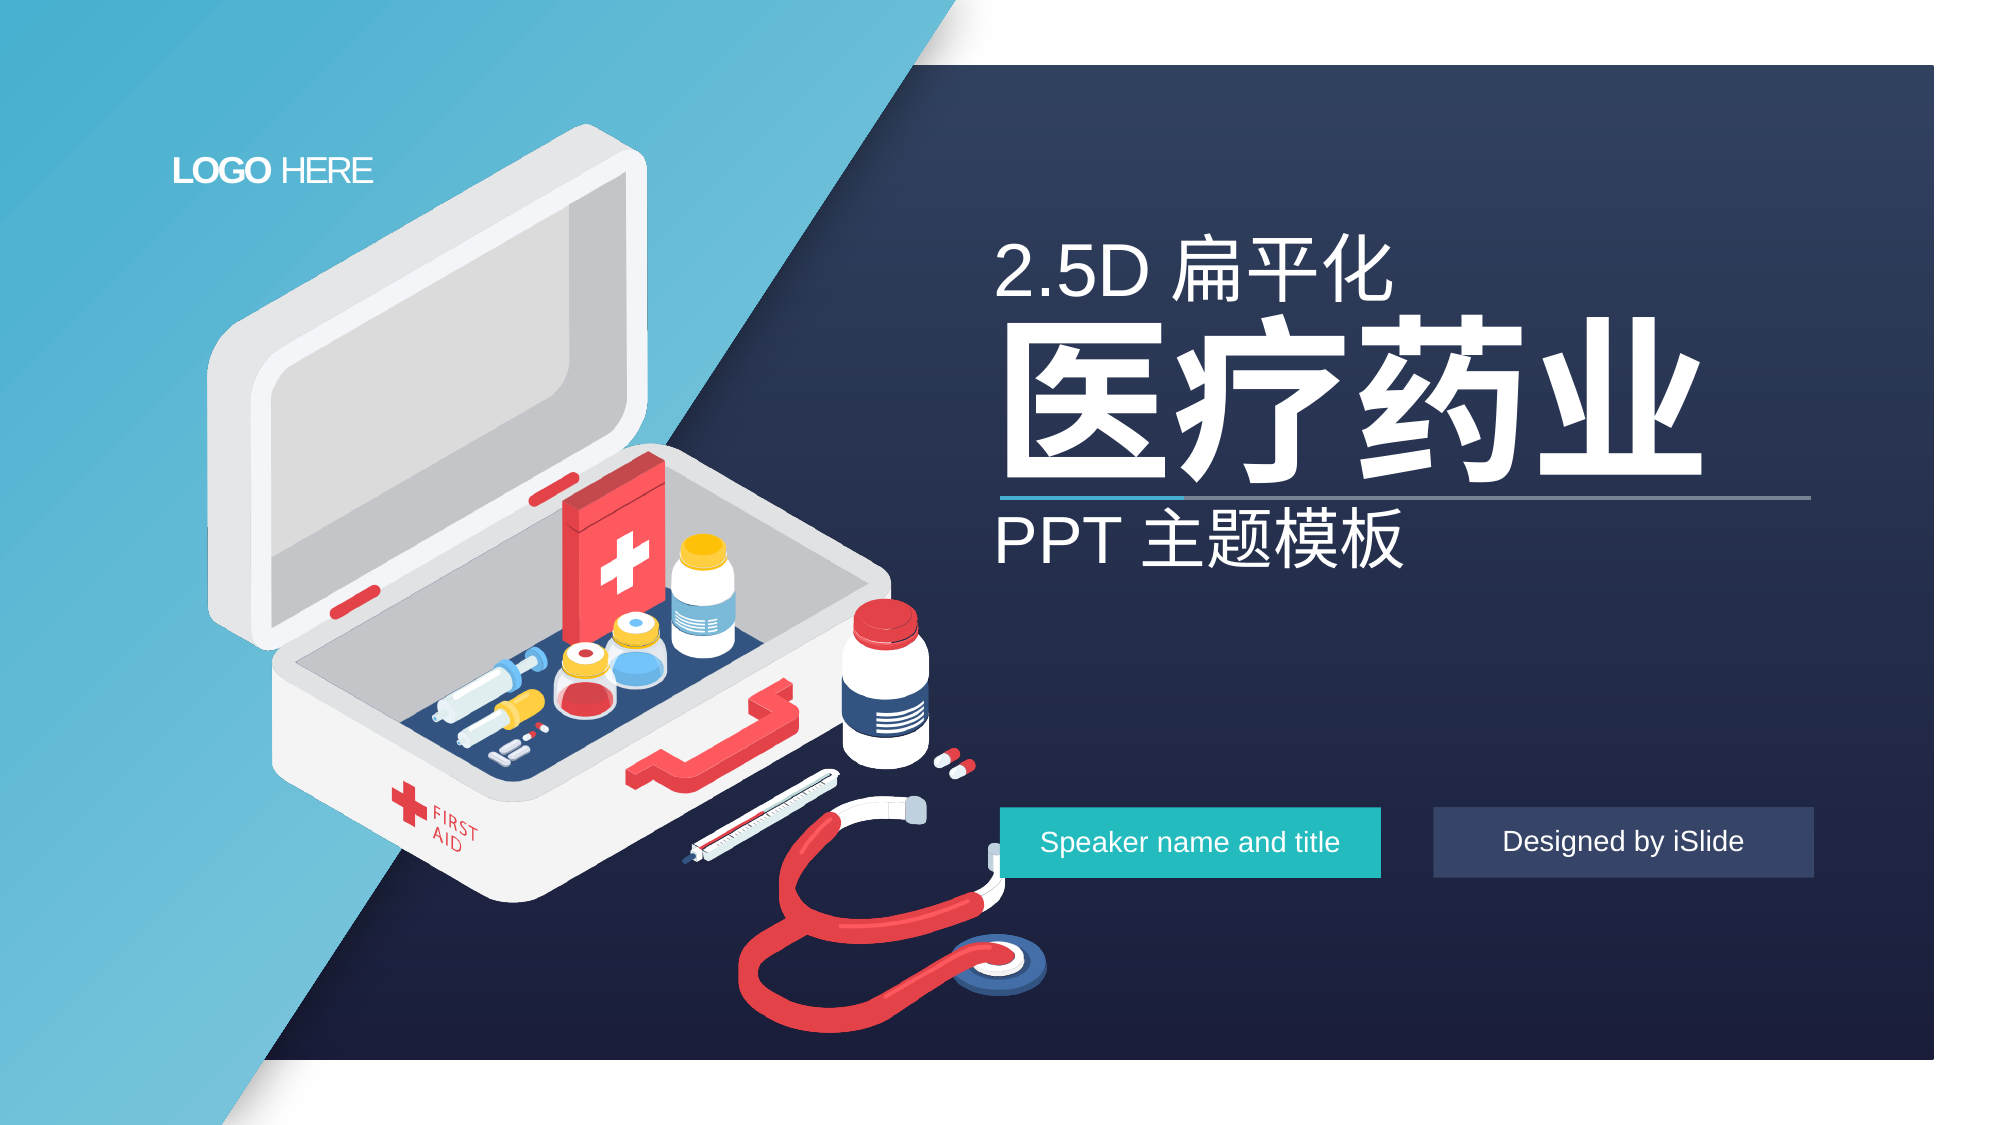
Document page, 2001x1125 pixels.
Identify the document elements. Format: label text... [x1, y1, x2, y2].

title 2.5D扁平化 医疗药业 PPT主题模板 [978, 193, 1902, 586]
list Designed by iSlide [1433, 807, 1815, 878]
list Speaker name and title [999, 807, 1381, 878]
text_box LOGO HERE [156, 138, 390, 199]
picture [206, 124, 1047, 1033]
